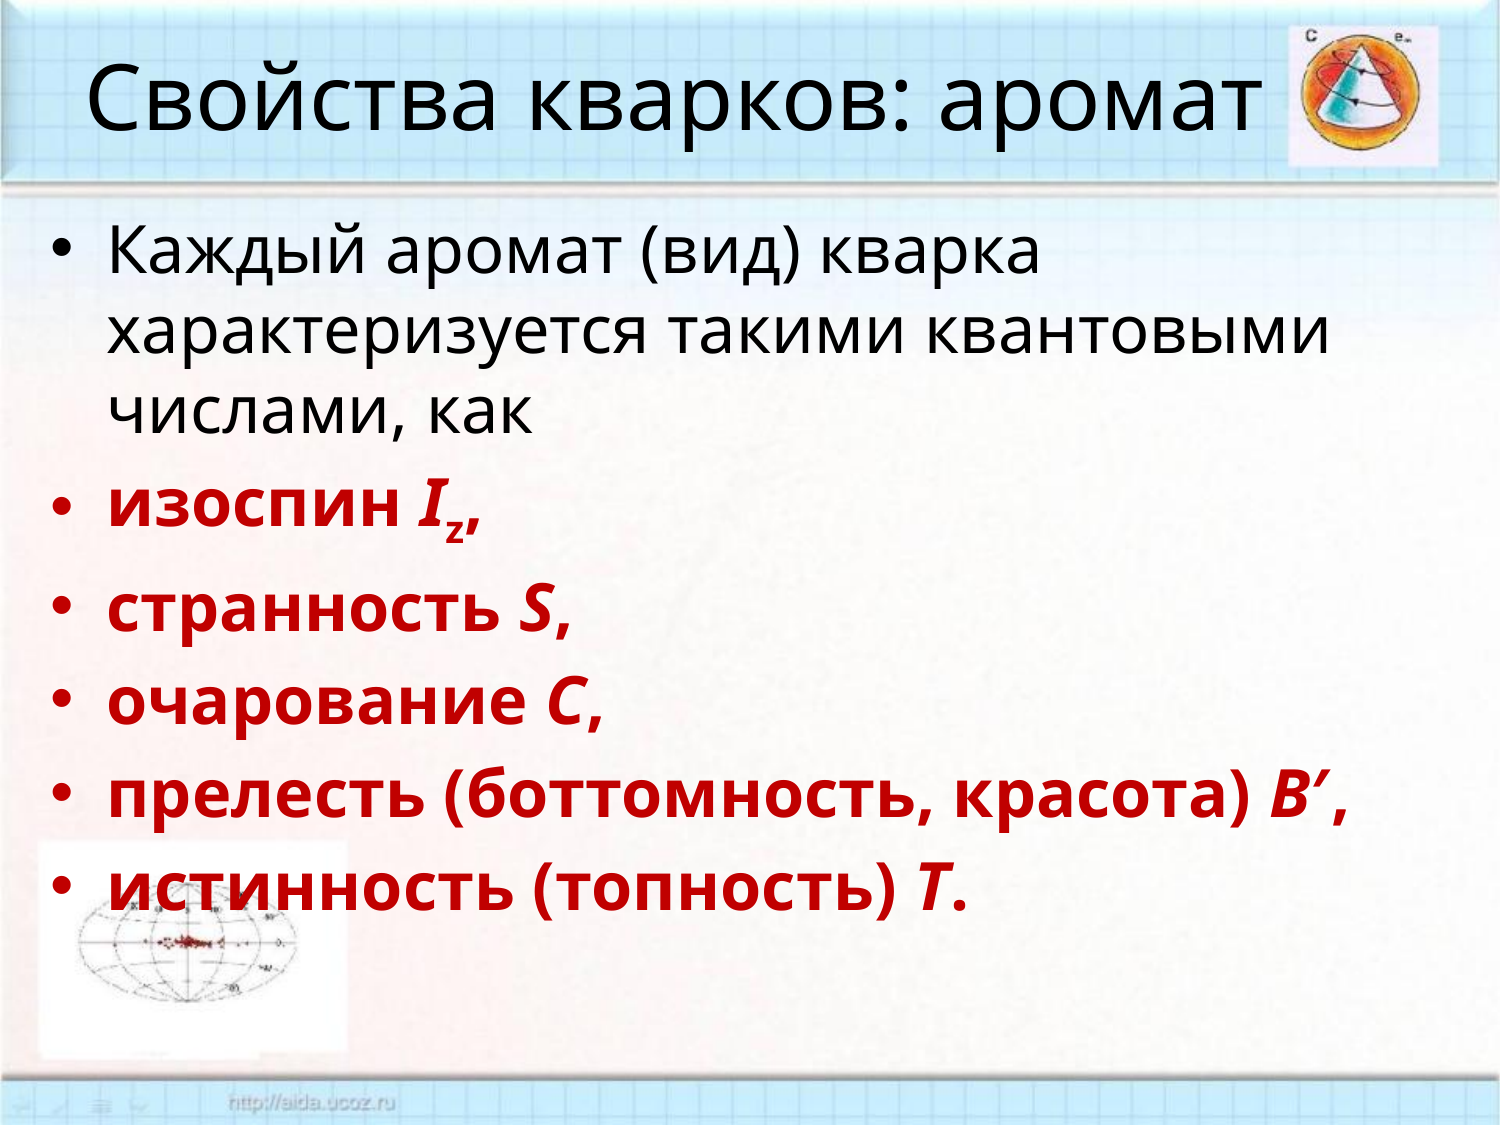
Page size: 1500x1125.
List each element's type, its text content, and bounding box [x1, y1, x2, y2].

picture [0, 0, 1500, 1125]
title Свойства кварков: аромат [0, 0, 1350, 188]
list Каждый аромат (вид) кварка характеризуется такими квантовыми числами, как изоспин Iz, странность S, очарование C, прелесть (боттомность, красота) B′, истинность (топность) T. [35, 199, 1500, 1067]
